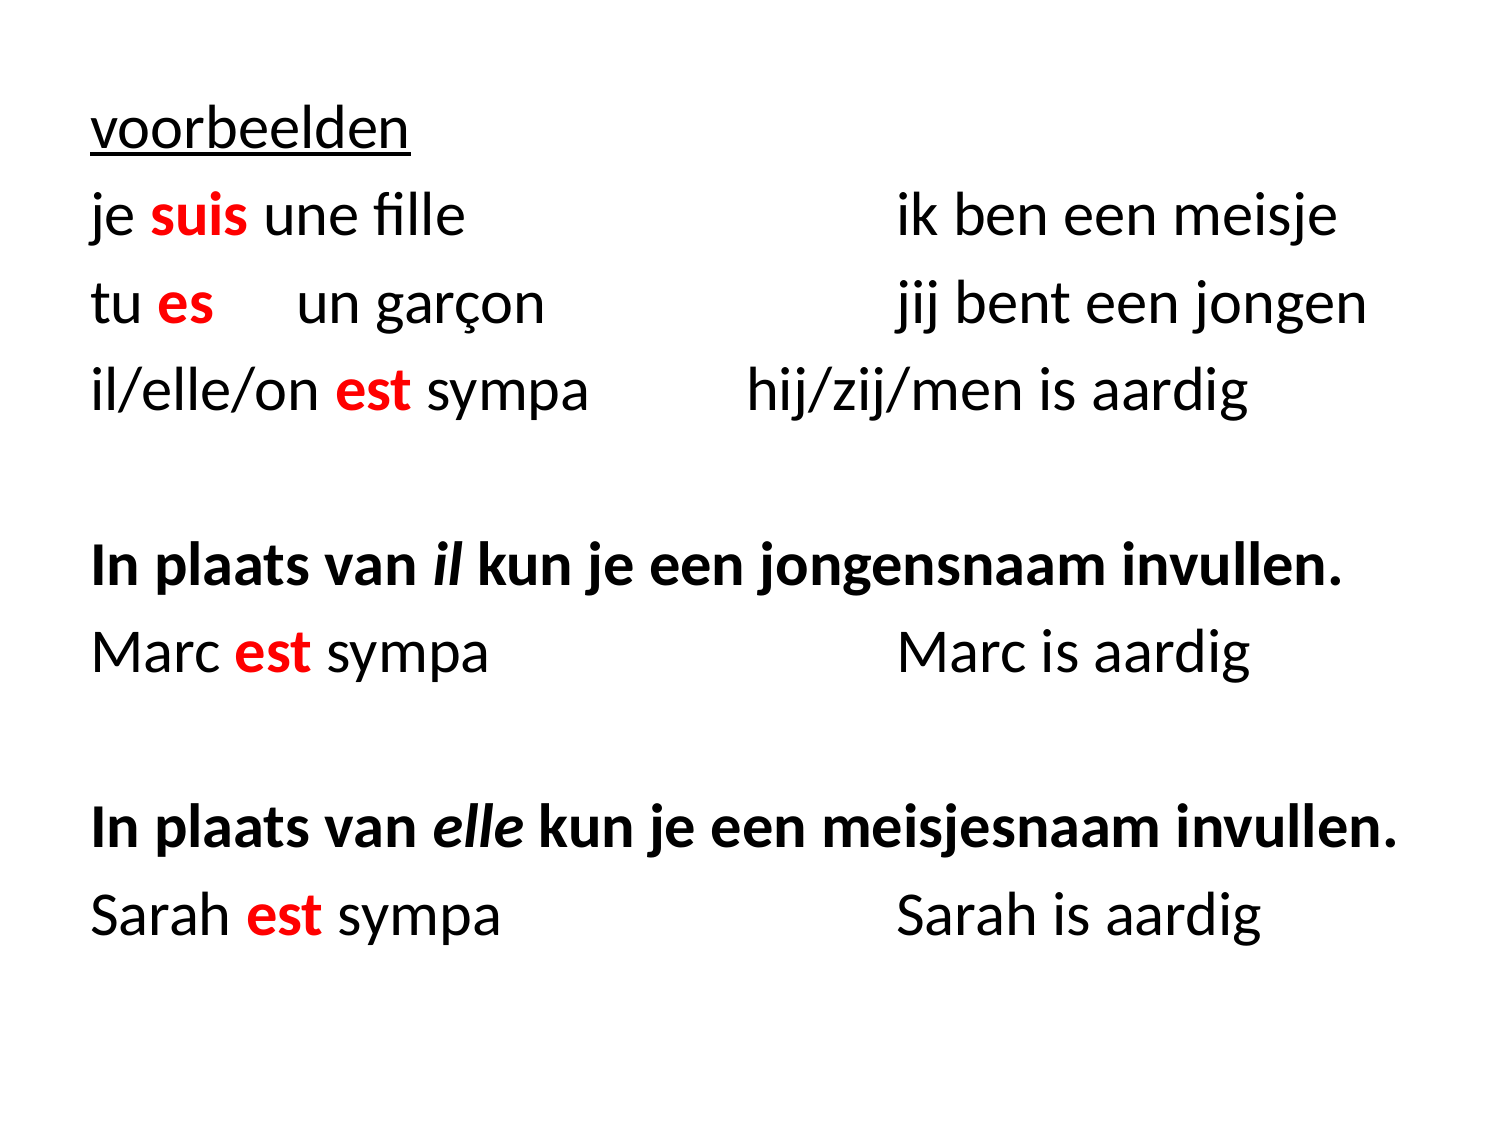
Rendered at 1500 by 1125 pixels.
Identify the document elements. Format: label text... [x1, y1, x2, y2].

list voorbeelden je suis une fille ik ben een meisje tu es un garçon jij bent een jongen il/elle/on est sympa hij/zij/men is aardig In plaats van il kun je een jongensnaam invullen. Marc est sympa Marc is aardig In plaats van elle kun je een meisjesnaam invullen. Sarah est sympa Sarah is aardig [75, 78, 1459, 1024]
